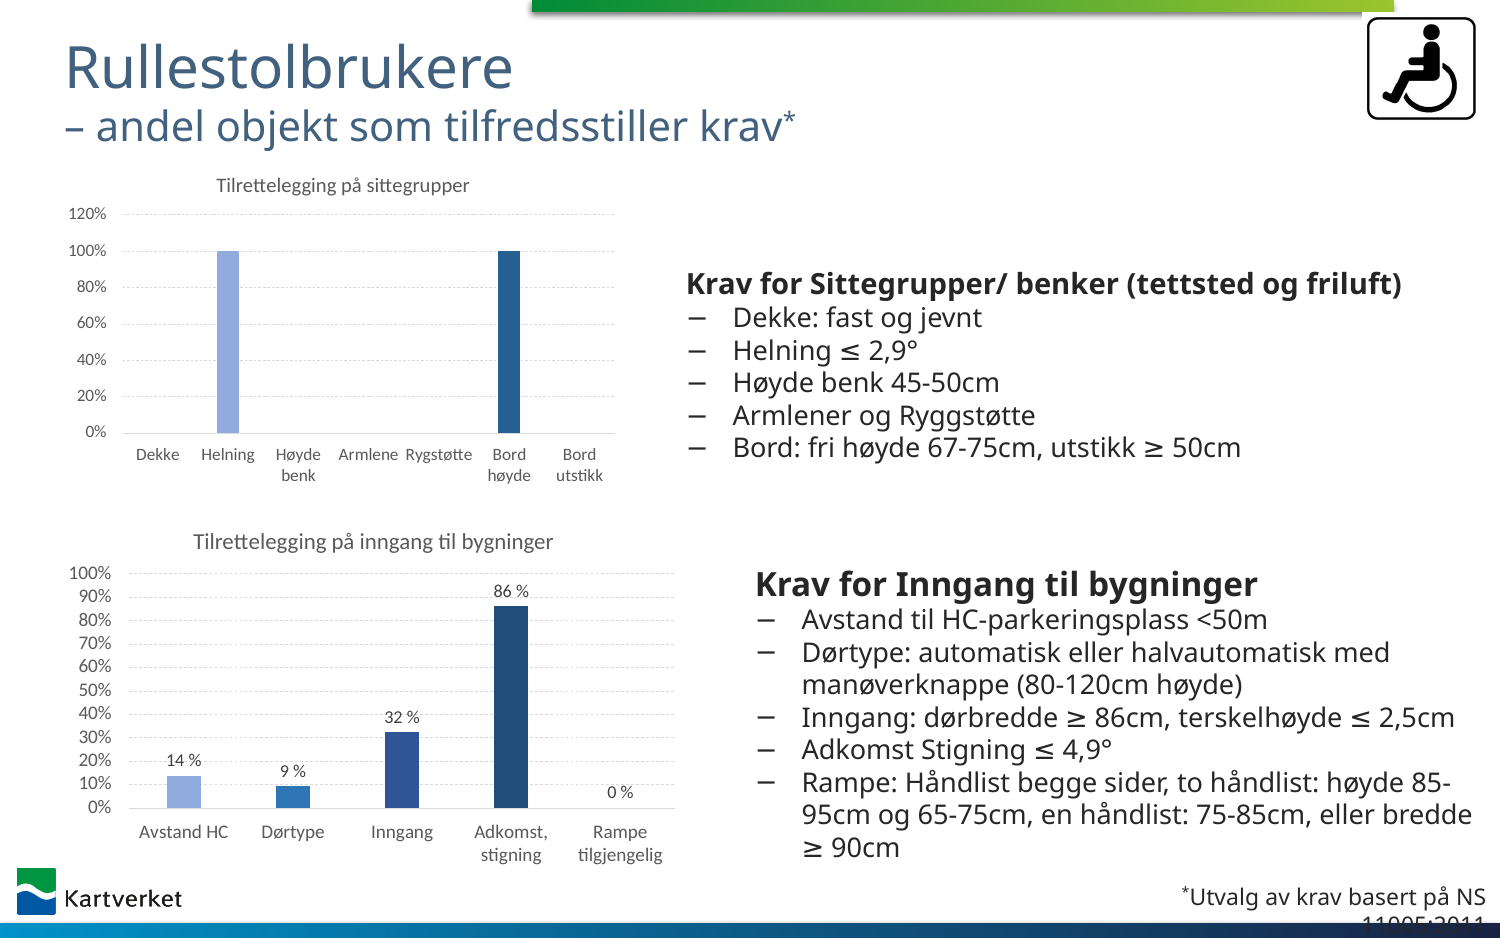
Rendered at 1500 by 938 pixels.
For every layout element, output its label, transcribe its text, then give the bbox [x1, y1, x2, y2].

picture [1362, 12, 1481, 126]
picture [62, 520, 686, 874]
text_box Krav for Sittegrupper/ benker (tettsted og friluft) Dekke: fast og jevnt Helning ≤ 2,9° Høyde benk 45-50cm Armlener og Ryggstøtte Bord: fri høyde 67-75cm, utstikk ≥ 50cm [670, 258, 1418, 471]
picture [62, 166, 625, 492]
text_box *Utvalg av krav basert på NS 11005:2011 [1068, 873, 1500, 938]
text_box Krav for Inngang til bygninger Avstand til HC-parkeringsplass <50m Dørtype: automatisk eller halvautomatisk med manøverknappe (80-120cm høyde) Inngang: dørbredde ≥ 86cm, terskelhøyde ≤ 2,5cm Adkomst Stigning ≤ 4,9° Rampe: Håndlist begge sider, to håndlist: høyde 85-95cm og 65-75cm, en håndlist: 75-85cm, eller bredde ≥ 90cm [740, 555, 1491, 870]
text_box Rullestolbrukere – andel objekt som tilfredsstiller krav* [49, 25, 1431, 158]
